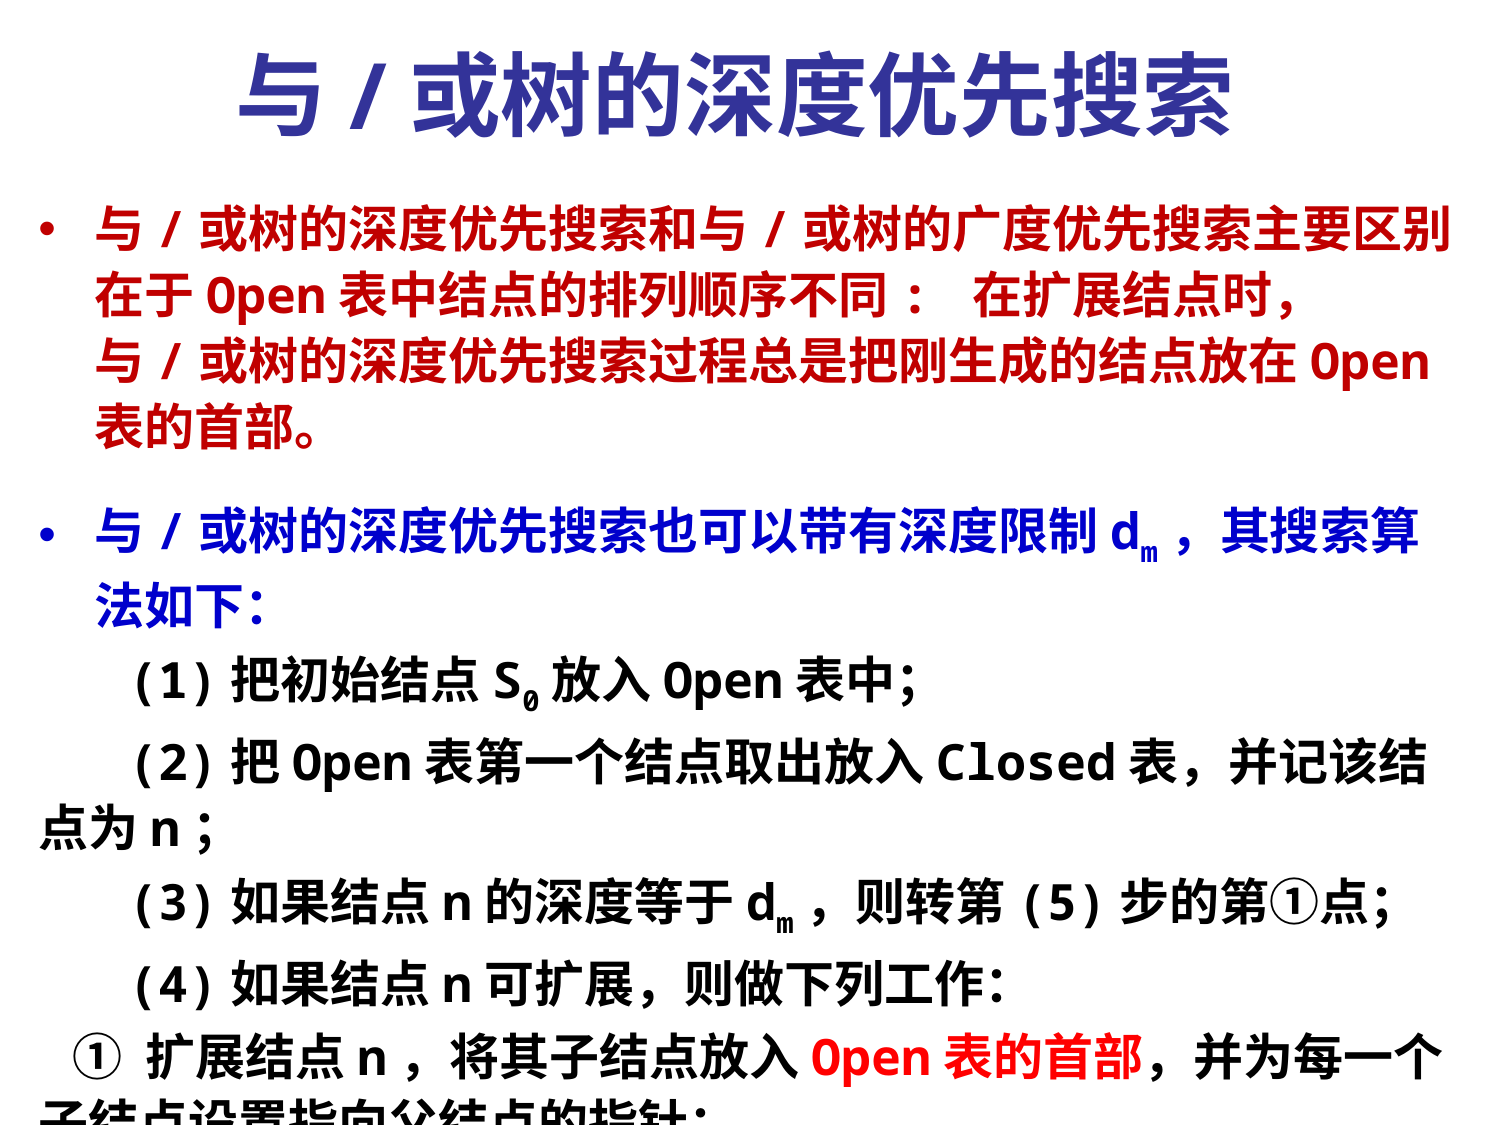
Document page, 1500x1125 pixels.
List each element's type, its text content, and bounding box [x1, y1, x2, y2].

text_box 与/或树的深度优先搜索 [29, 30, 1442, 156]
text_box 与/或树的深度优先搜索和与/或树的广度优先搜索主要区别在于Open表中结点的排列顺序不同: 在扩展结点时，与/或树的深度优先搜索过程总是把刚生成的结点放在Open表的首部。 与/或树的深度优先搜索也可以带有深度限制dm，其搜索算法如下： (1)把初始结点S0放入Open表中； (2)把Open表第一个结点取出放入Closed表，并记该结点为n； (3)如果结点n的深度等于dm，则转第(5)步的第①点； (4)如果结点n可扩展，则做下列工作： ① 扩展结点n，将其子结点放入Open表的首部，并为每一个子结点设置指向父结点的指针； [23, 184, 1477, 1125]
